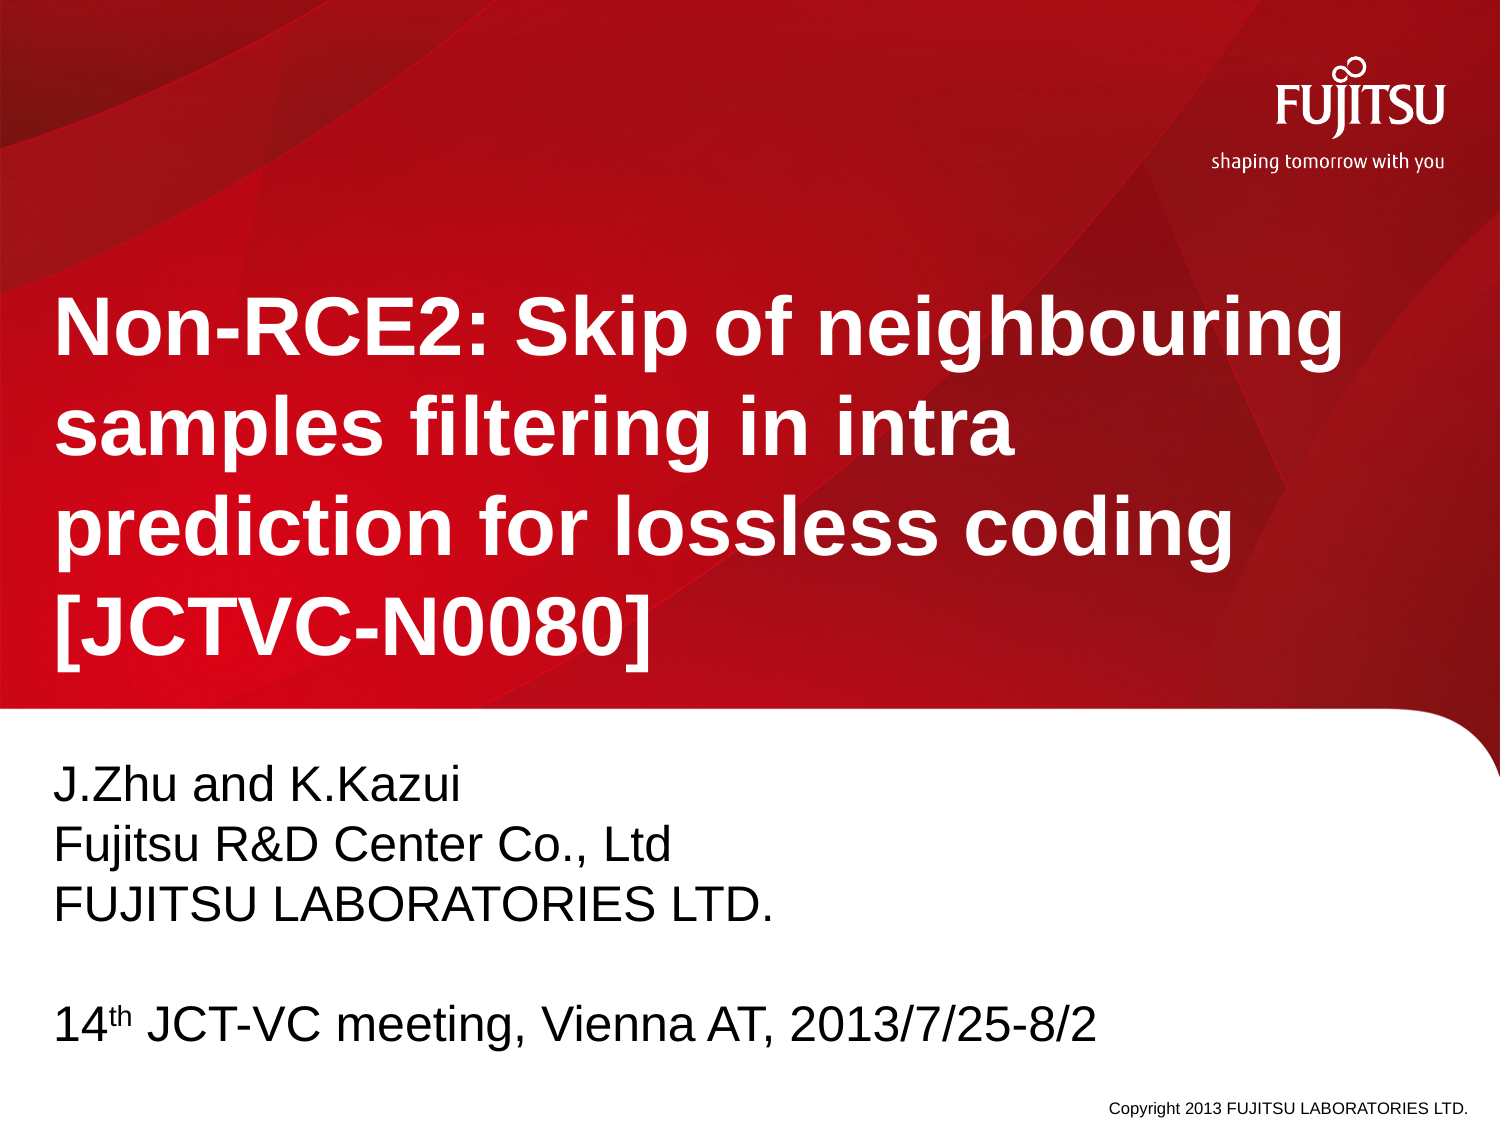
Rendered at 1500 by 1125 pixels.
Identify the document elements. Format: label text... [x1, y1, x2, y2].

subtitle J.Zhu and K.Kazui Fujitsu R&D Center Co., Ltd FUJITSU LABORATORIES LTD. 14th JCT-VC meeting, Vienna AT, 2013/7/25-8/2 [53, 751, 1353, 1044]
title Non-RCE2: Skip of neighbouring samples filtering in intra prediction for lossless coding [JCTVC-N0080] [53, 285, 1353, 673]
footer Copyright 2013 FUJITSU LABORATORIES LTD. [809, 1091, 1470, 1125]
picture [0, 0, 1500, 797]
